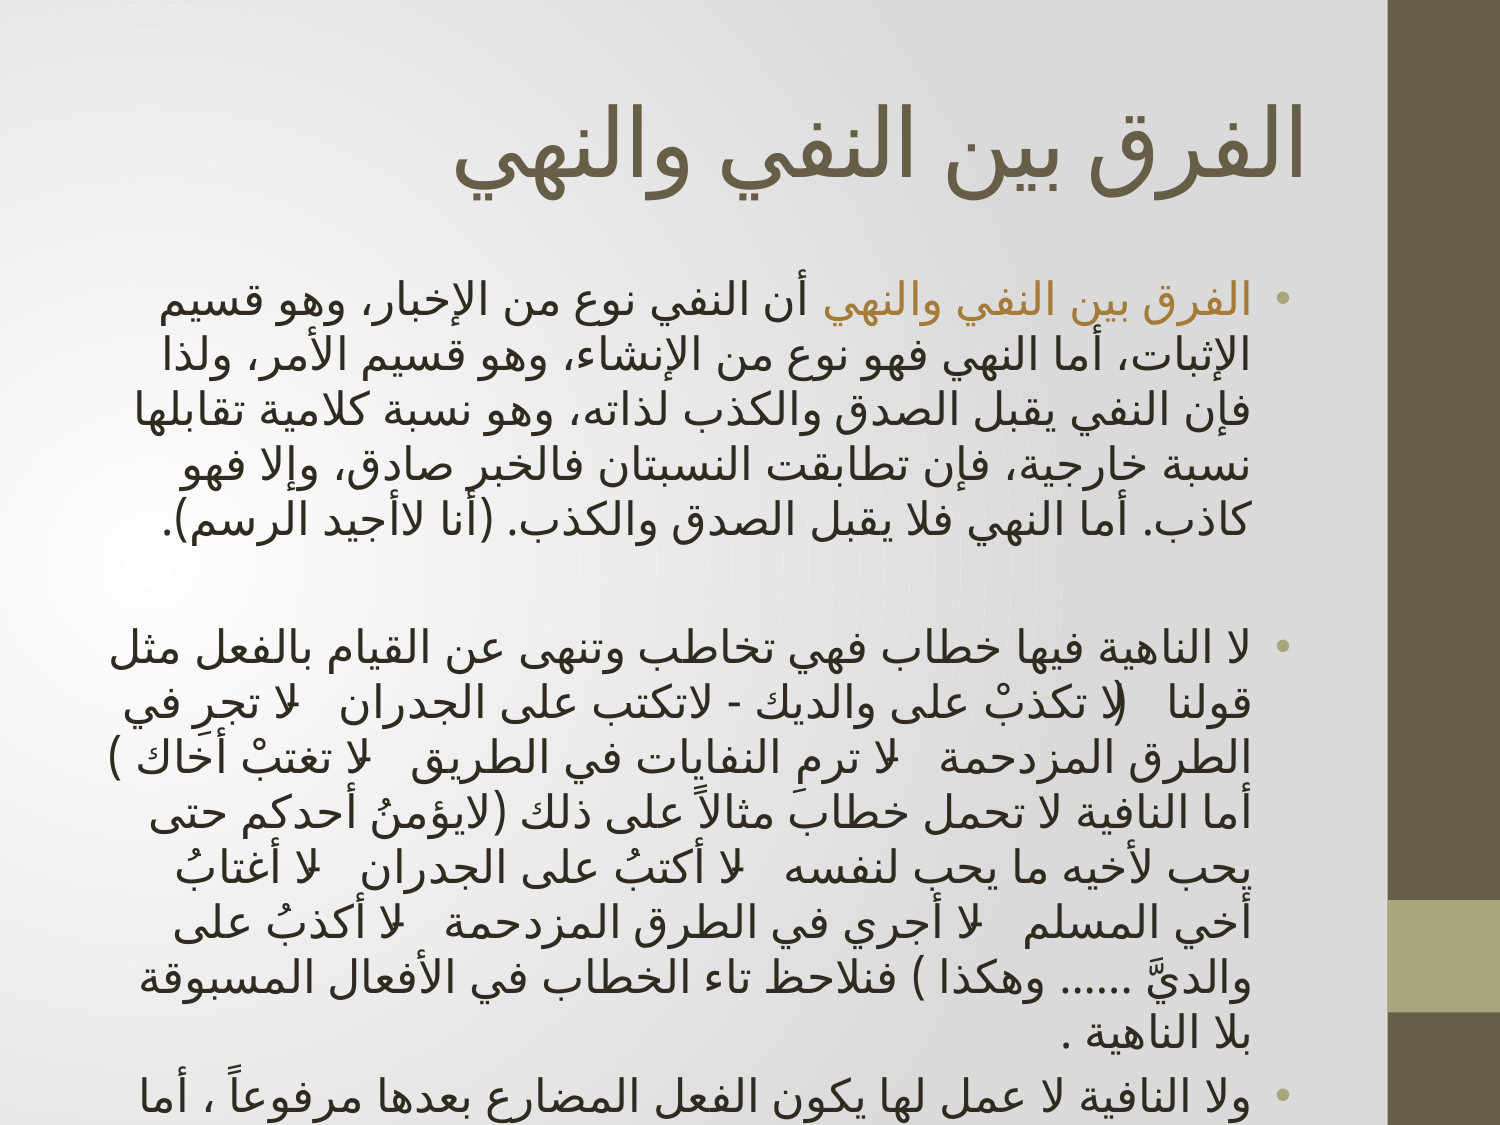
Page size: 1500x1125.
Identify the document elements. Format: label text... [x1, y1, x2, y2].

title الفرق بين النفي والنهي [75, 45, 1325, 233]
list الفرق بين النفي والنهي أن النفي نوع من الإخبار، وهو قسيم الإثبات، أما النهي فهو نوع من الإنشاء، وهو قسيم الأمر، ولذا فإن النفي يقبل الصدق والكذب لذاته، وهو نسبة كلامية تقابلها نسبة خارجية، فإن تطابقت النسبتان فالخبر صادق، وإلا فهو كاذب. أما النهي فلا يقبل الصدق والكذب. (أنا لاأجيد الرسم). لا الناهية فيها خطاب فهي تخاطب وتنهى عن القيام بالفعل مثل قولنا ( لا تكذبْ على والديك - لاتكتب على الجدران - لا تجرِ في الطرق المزدحمة - لا ترمِ النفايات في الطريق - لا تغتبْ أخاك ) أما النافية لا تحمل خطاب مثالاً على ذلك (لايؤمنُ أحدكم حتى يحب لأخيه ما يحب لنفسه - لا أكتبُ على الجدران - لا أغتابُ أخي المسلم - لا أجري في الطرق المزدحمة - لا أكذبُ على والديَّ ...... وهكذا ) فنلاحظ تاء الخطاب في الأفعال المسبوقة بلا الناهية . ولا النافية لا عمل لها يكون الفعل المضارع بعدها مرفوعاً ، أما لا الناهية فهي تجزم الفعل المضارع . [75, 262, 1325, 1050]
